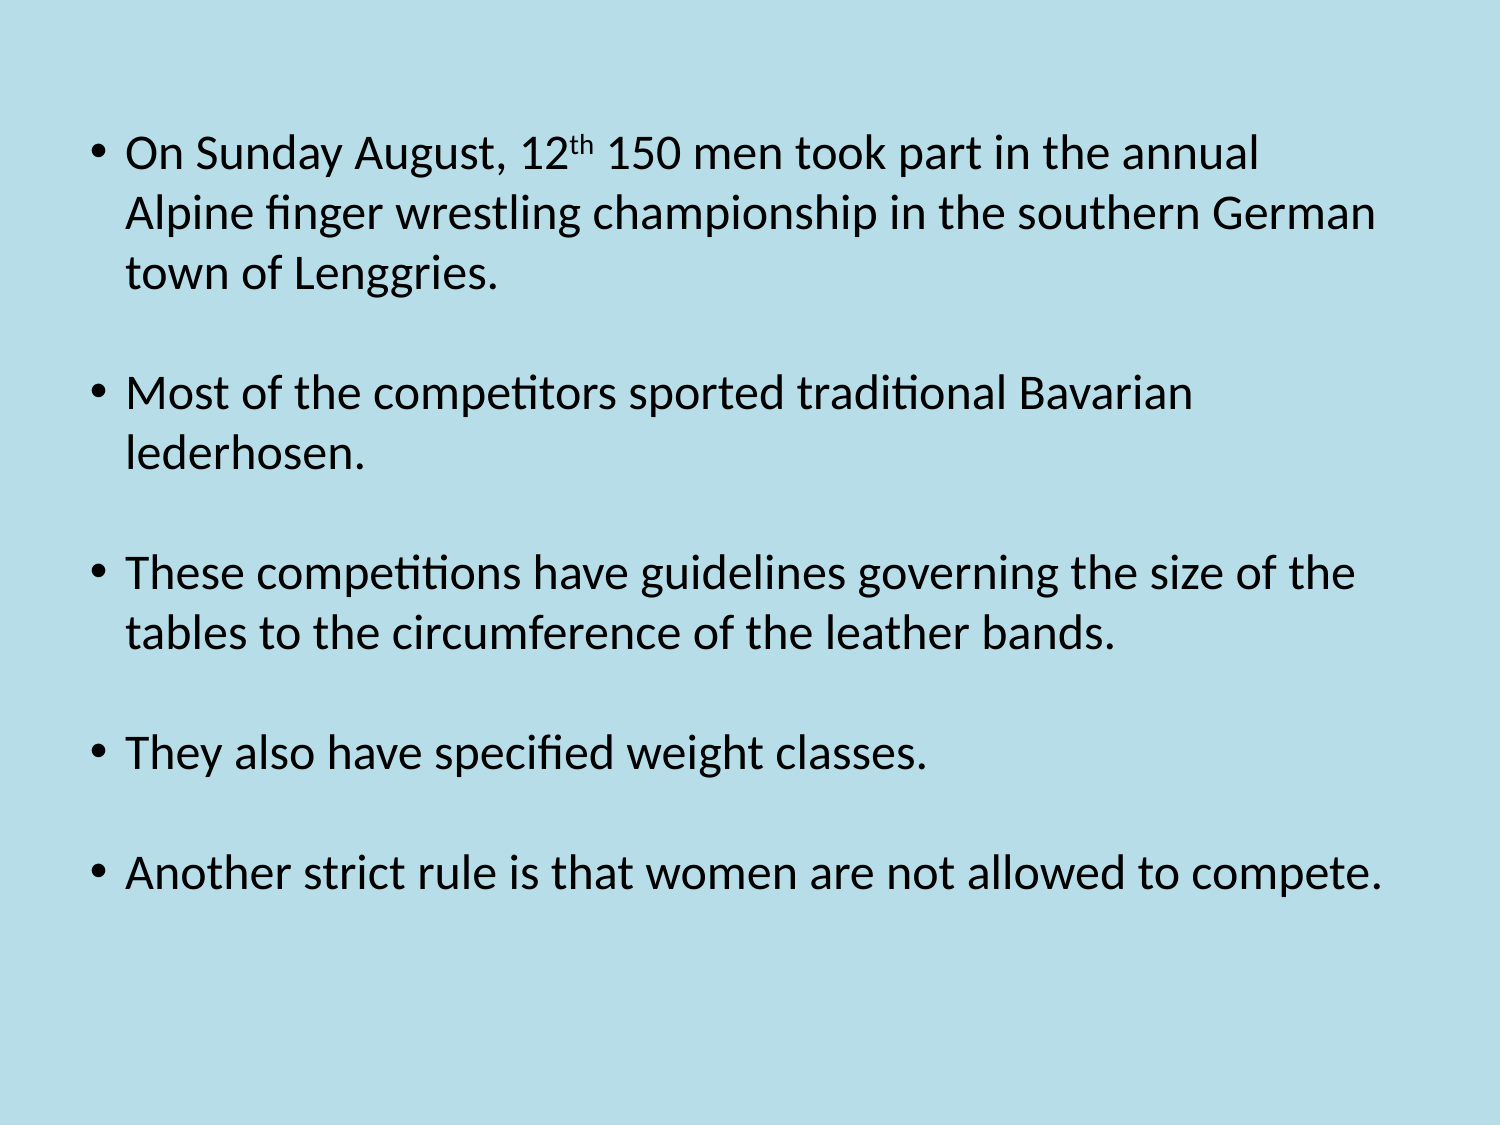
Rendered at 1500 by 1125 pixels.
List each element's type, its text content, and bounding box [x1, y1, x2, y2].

text_box On Sunday August, 12th 150 men took part in the annual Alpine finger wrestling championship in the southern German town of Lenggries. Most of the competitors sported traditional Bavarian lederhosen. These competitions have guidelines governing the size of the tables to the circumference of the leather bands. They also have specified weight classes. Another strict rule is that women are not allowed to compete. [74, 112, 1413, 968]
